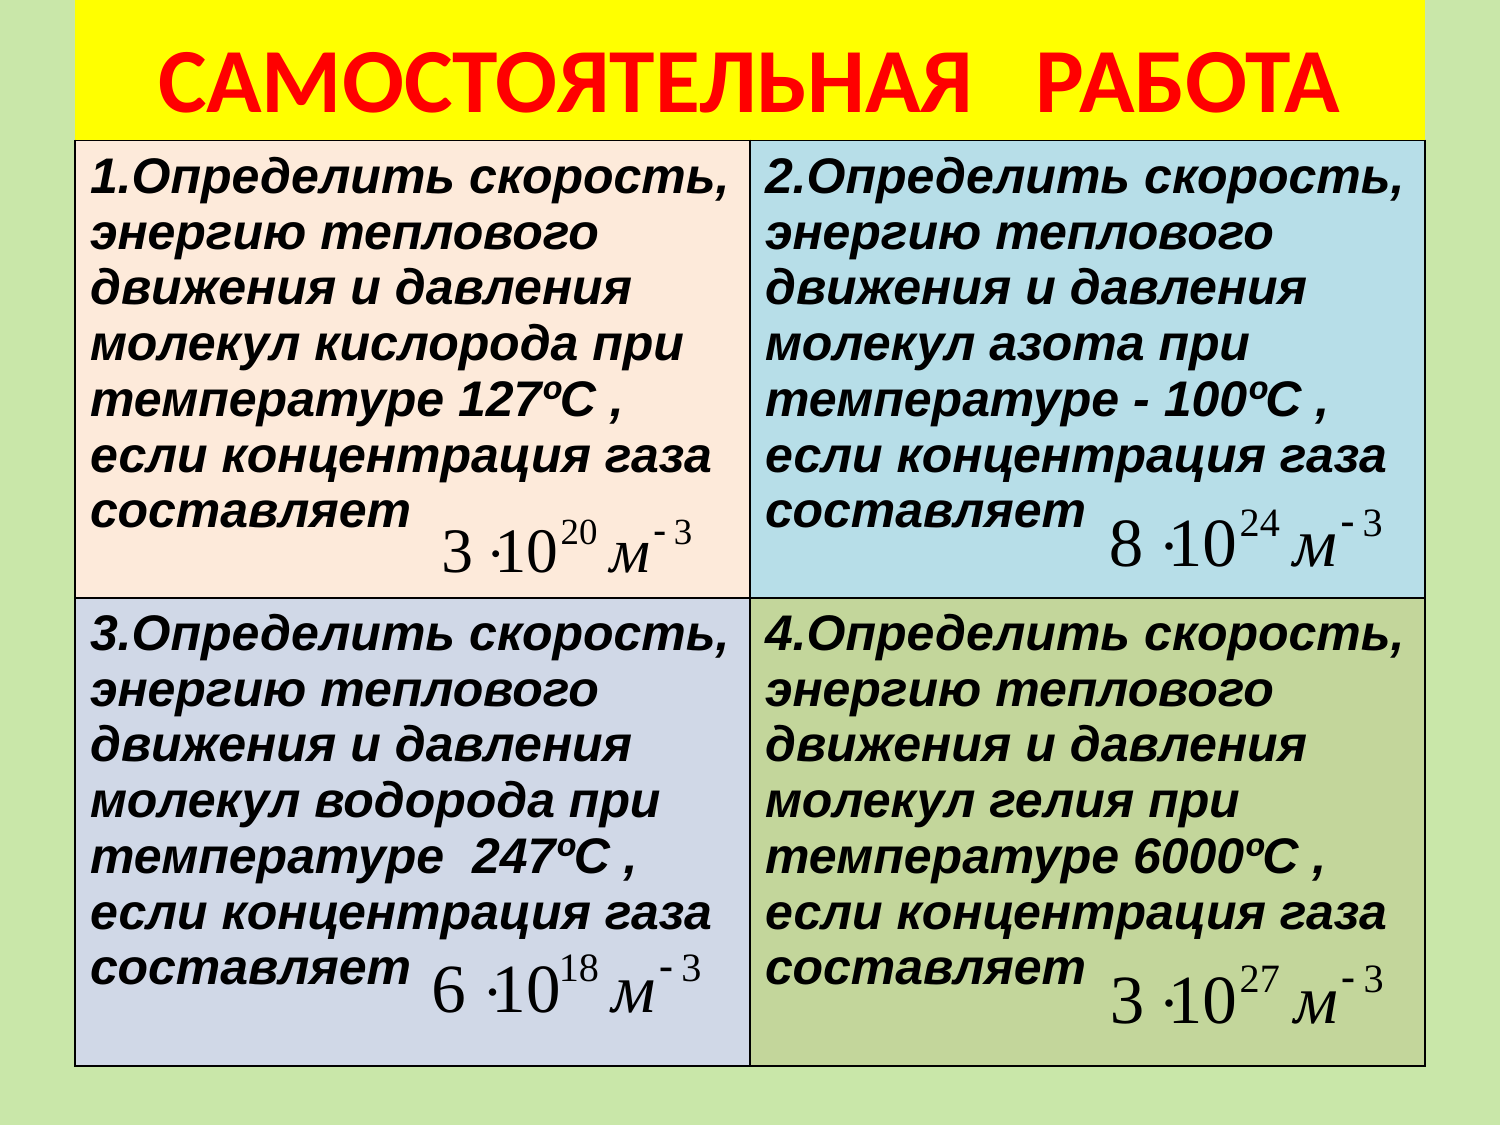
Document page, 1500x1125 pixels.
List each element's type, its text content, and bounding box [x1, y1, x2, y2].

table_cell 4.Определить скорость, энергию теплового движения и давления молекул гелия при температуре 6000ºС , если концентрация газа составляет [751, 599, 1424, 1065]
table_header 1.Определить скорость, энергию теплового движения и давления молекул кислорода при температуре 127ºС , если концентрация газа составляет [76, 141, 749, 597]
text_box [421, 937, 716, 1030]
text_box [1101, 491, 1395, 585]
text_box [433, 503, 704, 589]
table_cell 3.Определить скорость, энергию теплового движения и давления молекул водорода при температуре 247ºС , если концентрация газа составляет [76, 599, 749, 1065]
table_header 2.Определить скорость, энергию теплового движения и давления молекул азота при температуре - 100ºС , если концентрация газа составляет [751, 141, 1424, 597]
title САМОСТОЯТЕЛЬНАЯ РАБОТА [75, 0, 1425, 140]
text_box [1101, 948, 1395, 1042]
